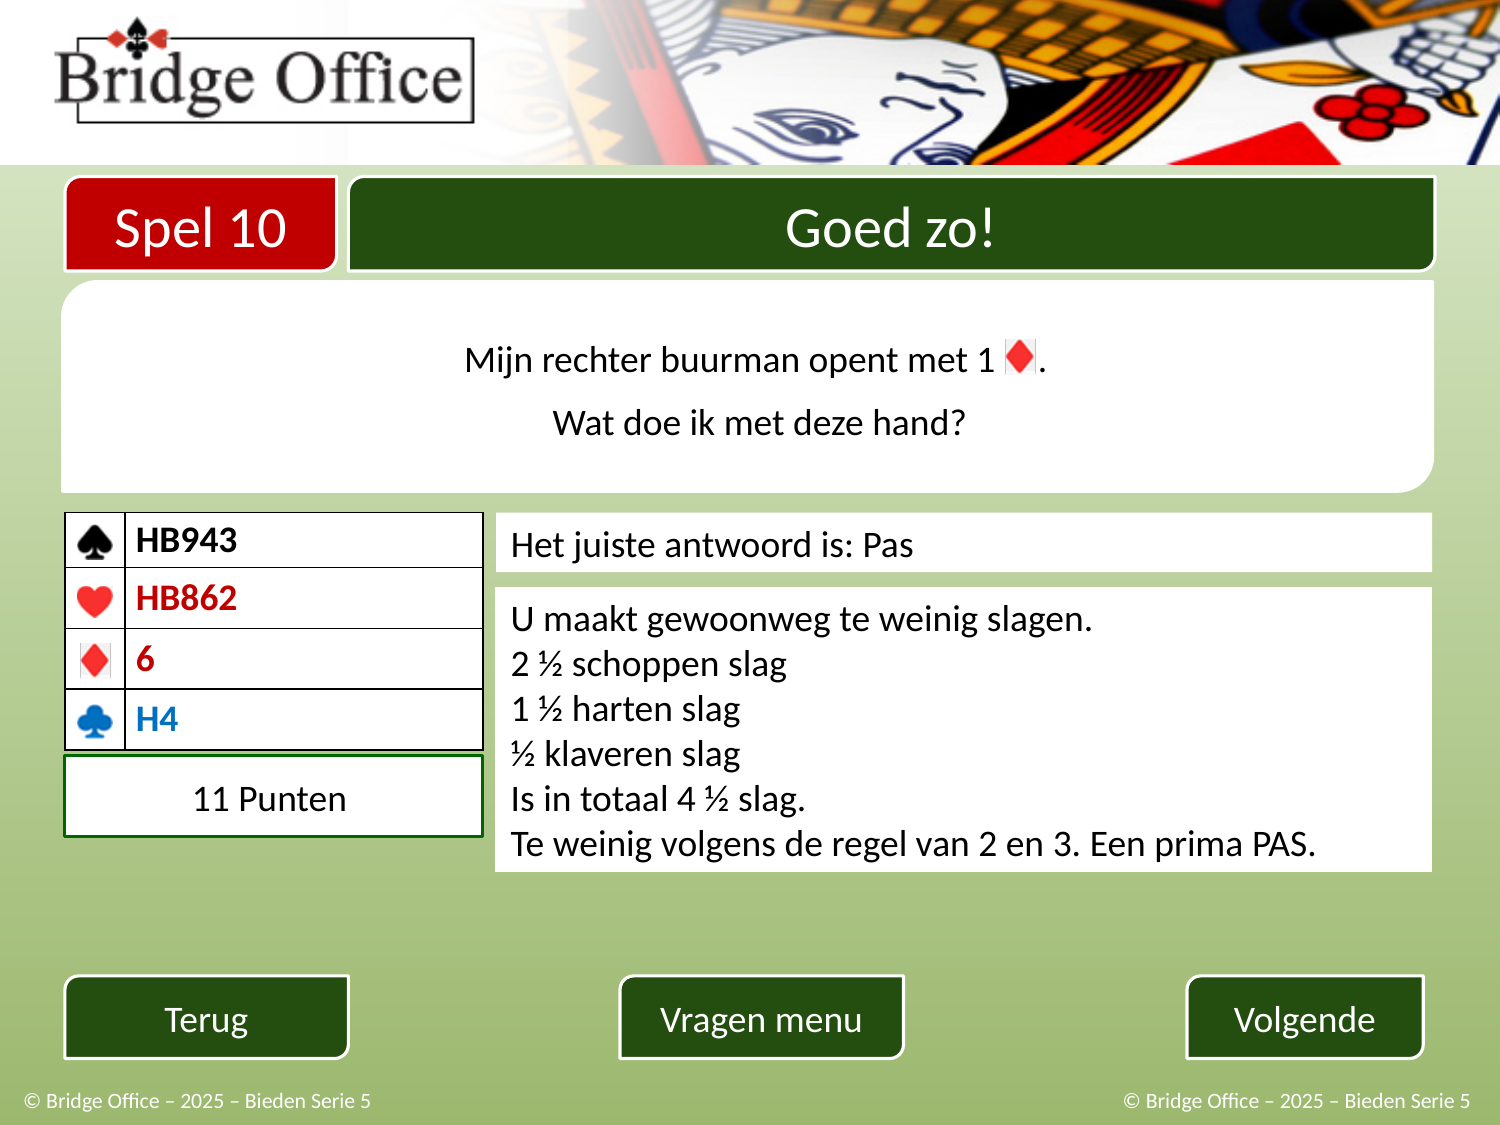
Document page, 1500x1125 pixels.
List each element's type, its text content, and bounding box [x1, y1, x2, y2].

picture [77, 524, 114, 561]
picture [77, 643, 114, 679]
text_box 11 Punten [63, 754, 484, 838]
table_cell 6 [126, 629, 482, 688]
text_box [61, 280, 1435, 493]
text_box © Bridge Office – 2025 – Bieden Serie 5 [8, 1079, 393, 1121]
picture [0, 0, 1500, 166]
table_header [66, 513, 124, 567]
text_box Het juiste antwoord is: Pas [496, 512, 1433, 573]
text_box Mijn rechter buurman opent met 1 . [449, 327, 1075, 388]
picture [1001, 339, 1038, 375]
table_header HB943 [126, 513, 482, 567]
table_cell H4 [126, 690, 482, 749]
picture [77, 585, 114, 618]
table_cell [66, 629, 124, 688]
picture [77, 703, 114, 740]
text_box U maakt gewoonweg te weinig slagen. 2 ½ schoppen slag 1 ½ harten slag ½ klaveren slag Is in totaal 4 ½ slag. Te weinig volgens de regel van 2 en 3. Een prima PAS. [495, 587, 1432, 872]
text_box Goed zo! [346, 179, 1437, 273]
text_box Vragen menu [618, 974, 906, 1061]
text_box Volgende [1185, 974, 1425, 1061]
text_box Spel 10 [63, 179, 339, 273]
text_box Wat doe ik met deze hand? [537, 390, 986, 451]
table_cell [66, 690, 124, 749]
table_cell [66, 568, 124, 628]
text_box Terug [63, 974, 350, 1061]
text_box © Bridge Office – 2025 – Bieden Serie 5 [1107, 1079, 1500, 1121]
table_cell HB862 [126, 568, 482, 628]
